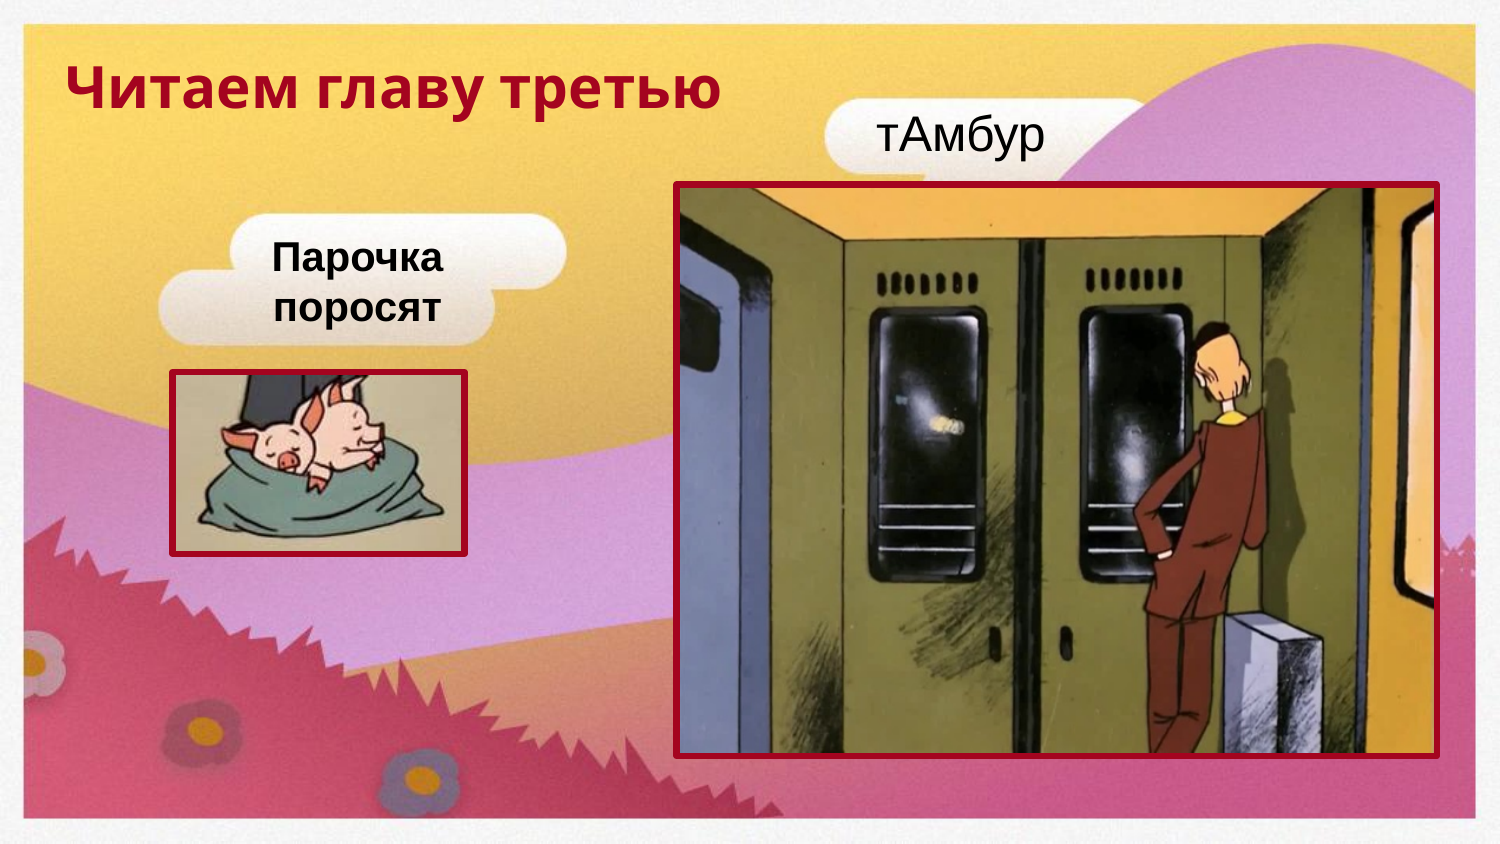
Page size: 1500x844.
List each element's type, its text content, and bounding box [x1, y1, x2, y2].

text_box тАмбур [855, 93, 1067, 169]
text_box Парочка поросят [234, 222, 481, 338]
text_box Читаем главу третью [23, 23, 764, 135]
picture [0, 0, 1500, 844]
